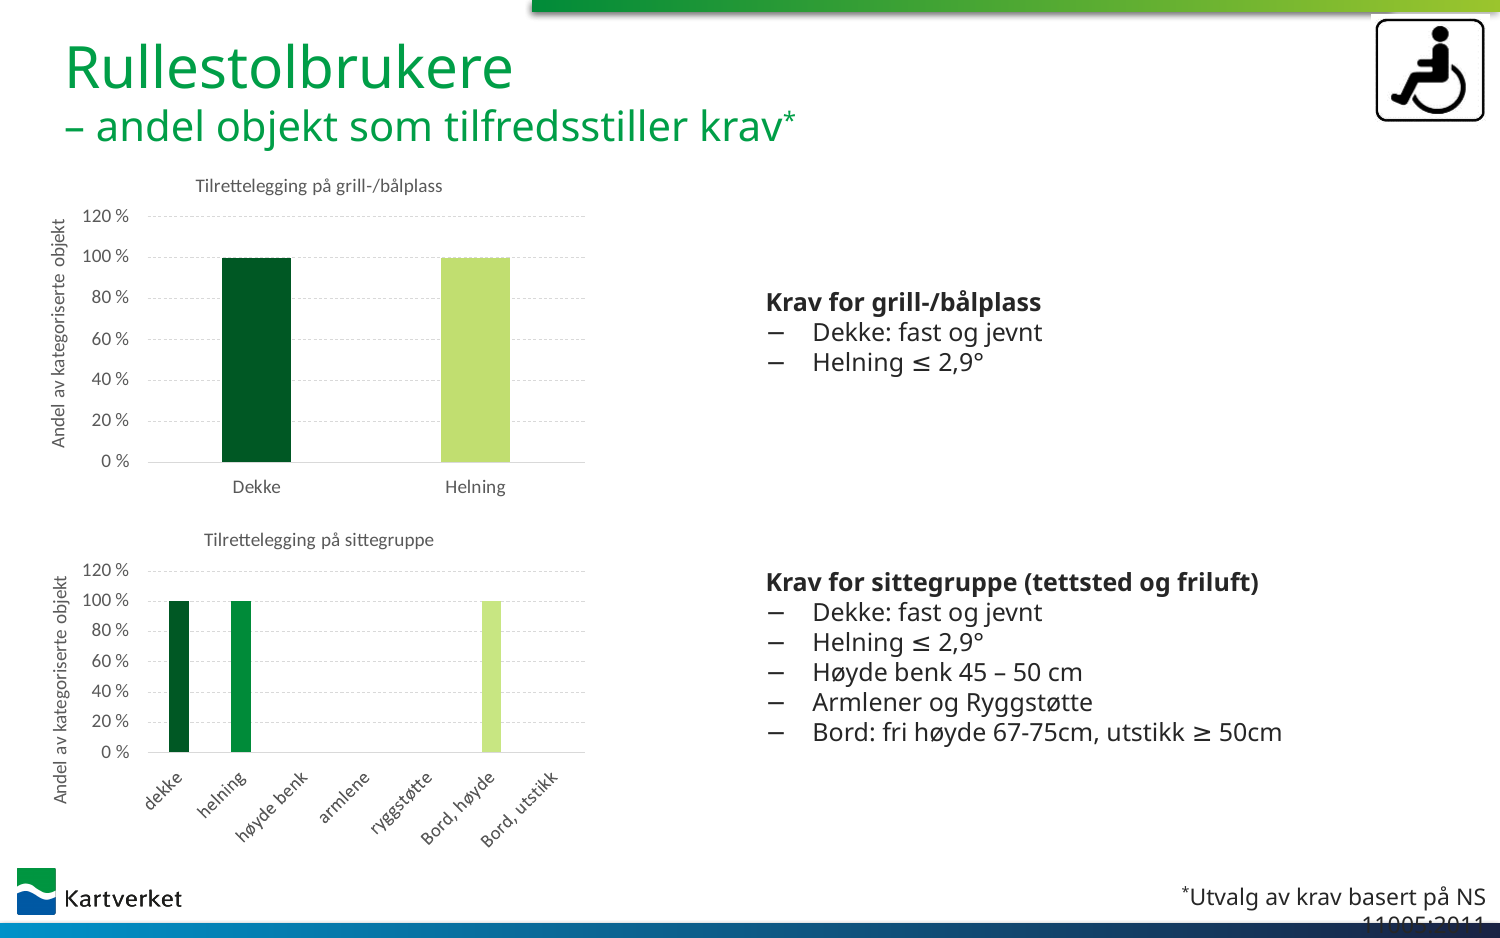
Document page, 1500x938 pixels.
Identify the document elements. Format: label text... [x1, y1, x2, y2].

text_box Krav for sittegruppe (tettsted og friluft) Dekke: fast og jevnt Helning ≤ 2,9° Høyde benk 45 – 50 cm Armlener og Ryggstøtte Bord: fri høyde 67-75cm, utstikk ≥ 50cm [750, 559, 1500, 754]
text_box Rullestolbrukere – andel objekt som tilfredsstiller krav* [49, 14, 1431, 158]
text_box Krav for grill-/bålplass Dekke: fast og jevnt Helning ≤ 2,9° [750, 279, 1452, 384]
text_box *Utvalg av krav basert på NS 11005:2011 [1068, 873, 1500, 938]
picture [1371, 13, 1491, 127]
picture [41, 166, 596, 505]
picture [41, 520, 596, 859]
